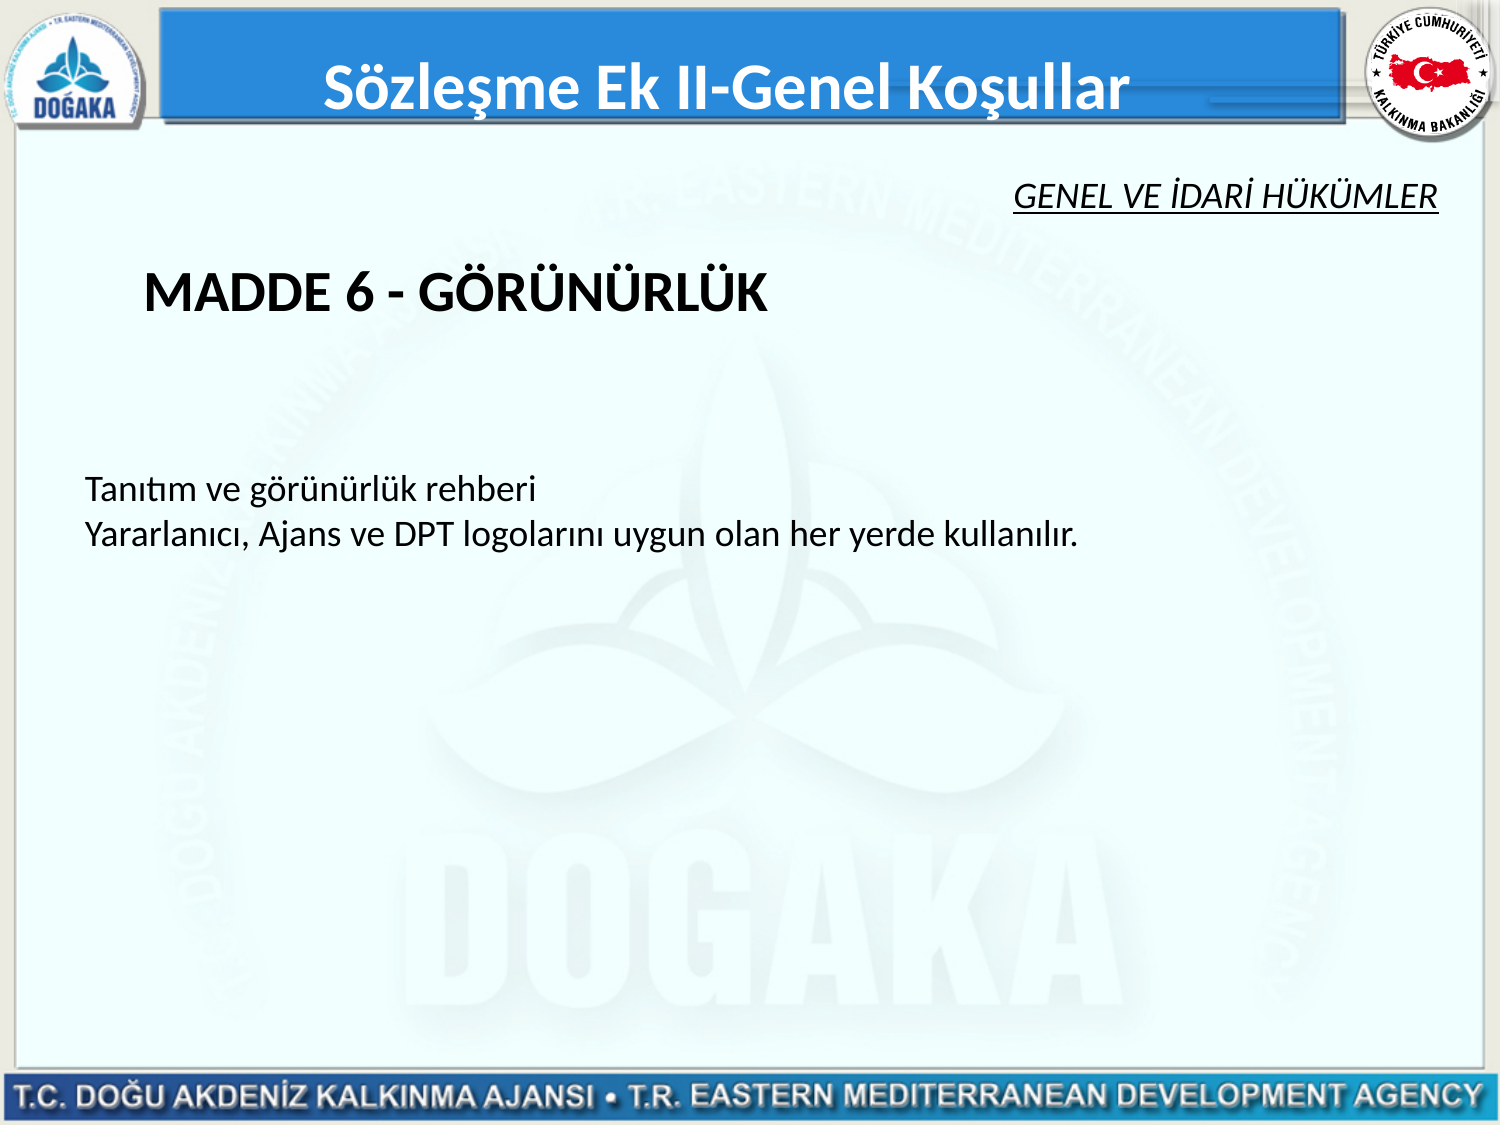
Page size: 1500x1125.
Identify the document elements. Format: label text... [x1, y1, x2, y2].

picture [0, 0, 1500, 1125]
text_box Sözleşme Ek II-Genel Koşullar [308, 35, 1147, 130]
list Tanıtım ve görünürlük rehberi Yararlanıcı, Ajans ve DPT logolarını uygun olan her yerde kullanılır. [70, 457, 1421, 1125]
title MADDE 6 - GÖRÜNÜRLÜK [128, 246, 856, 422]
text_box Genel ve İdarİ hükümler [998, 163, 1454, 224]
